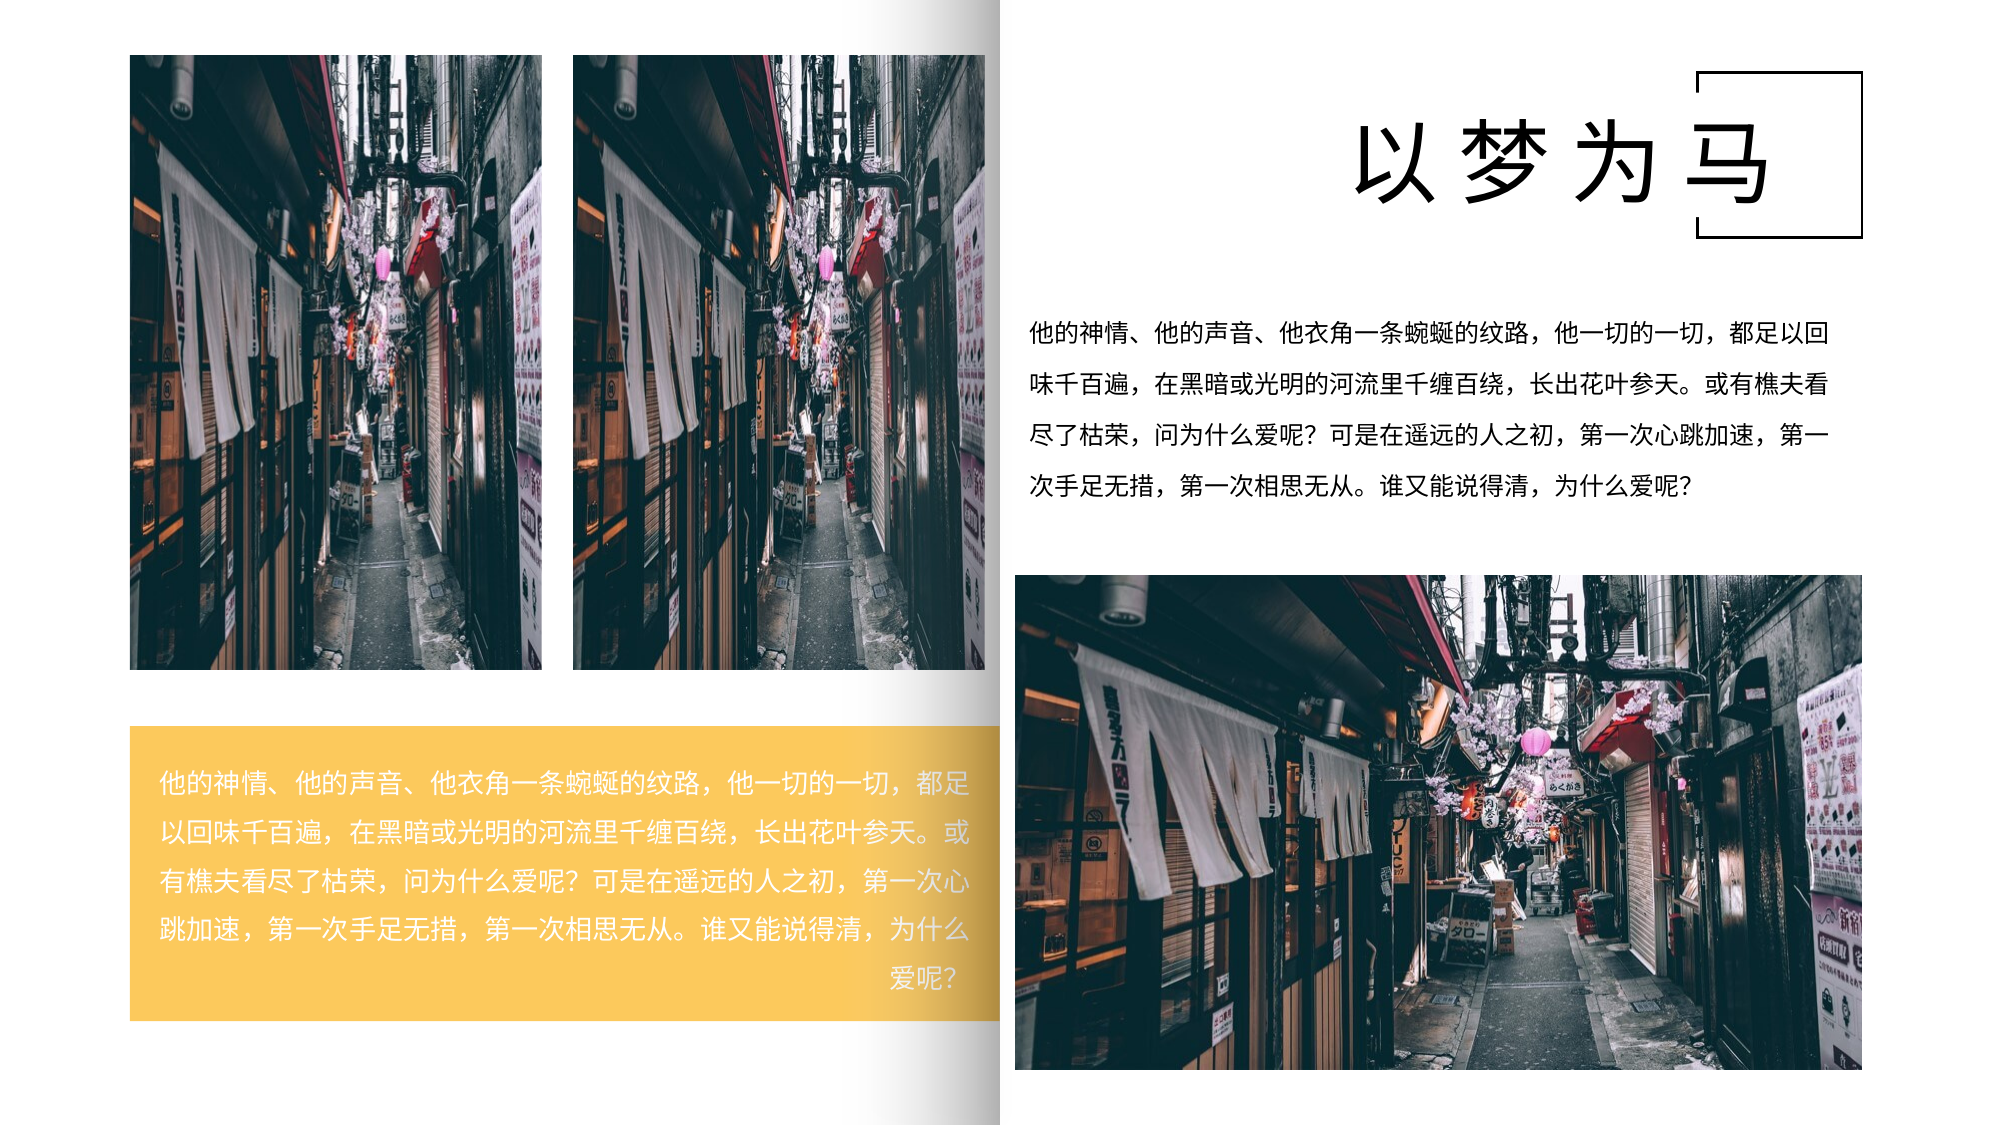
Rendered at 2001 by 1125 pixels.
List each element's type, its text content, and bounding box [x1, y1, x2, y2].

text_box [1014, 574, 1863, 1070]
text_box 他的神情、他的声音、他衣角一条蜿蜒的纹路，他一切的一切，都足以回味千百遍，在黑暗或光明的河流里千缠百绕，长出花叶参天。或有樵夫看尽了枯荣，问为什么爱呢？可是在遥远的人之初，第一次心跳加速，第一次手足无措，第一次相思无从。谁又能说得清，为什么爱呢？ [1015, 289, 1862, 508]
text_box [1680, 72, 1863, 238]
text_box [0, 0, 1001, 1125]
text_box 以 梦 为 马 [1331, 97, 1680, 222]
